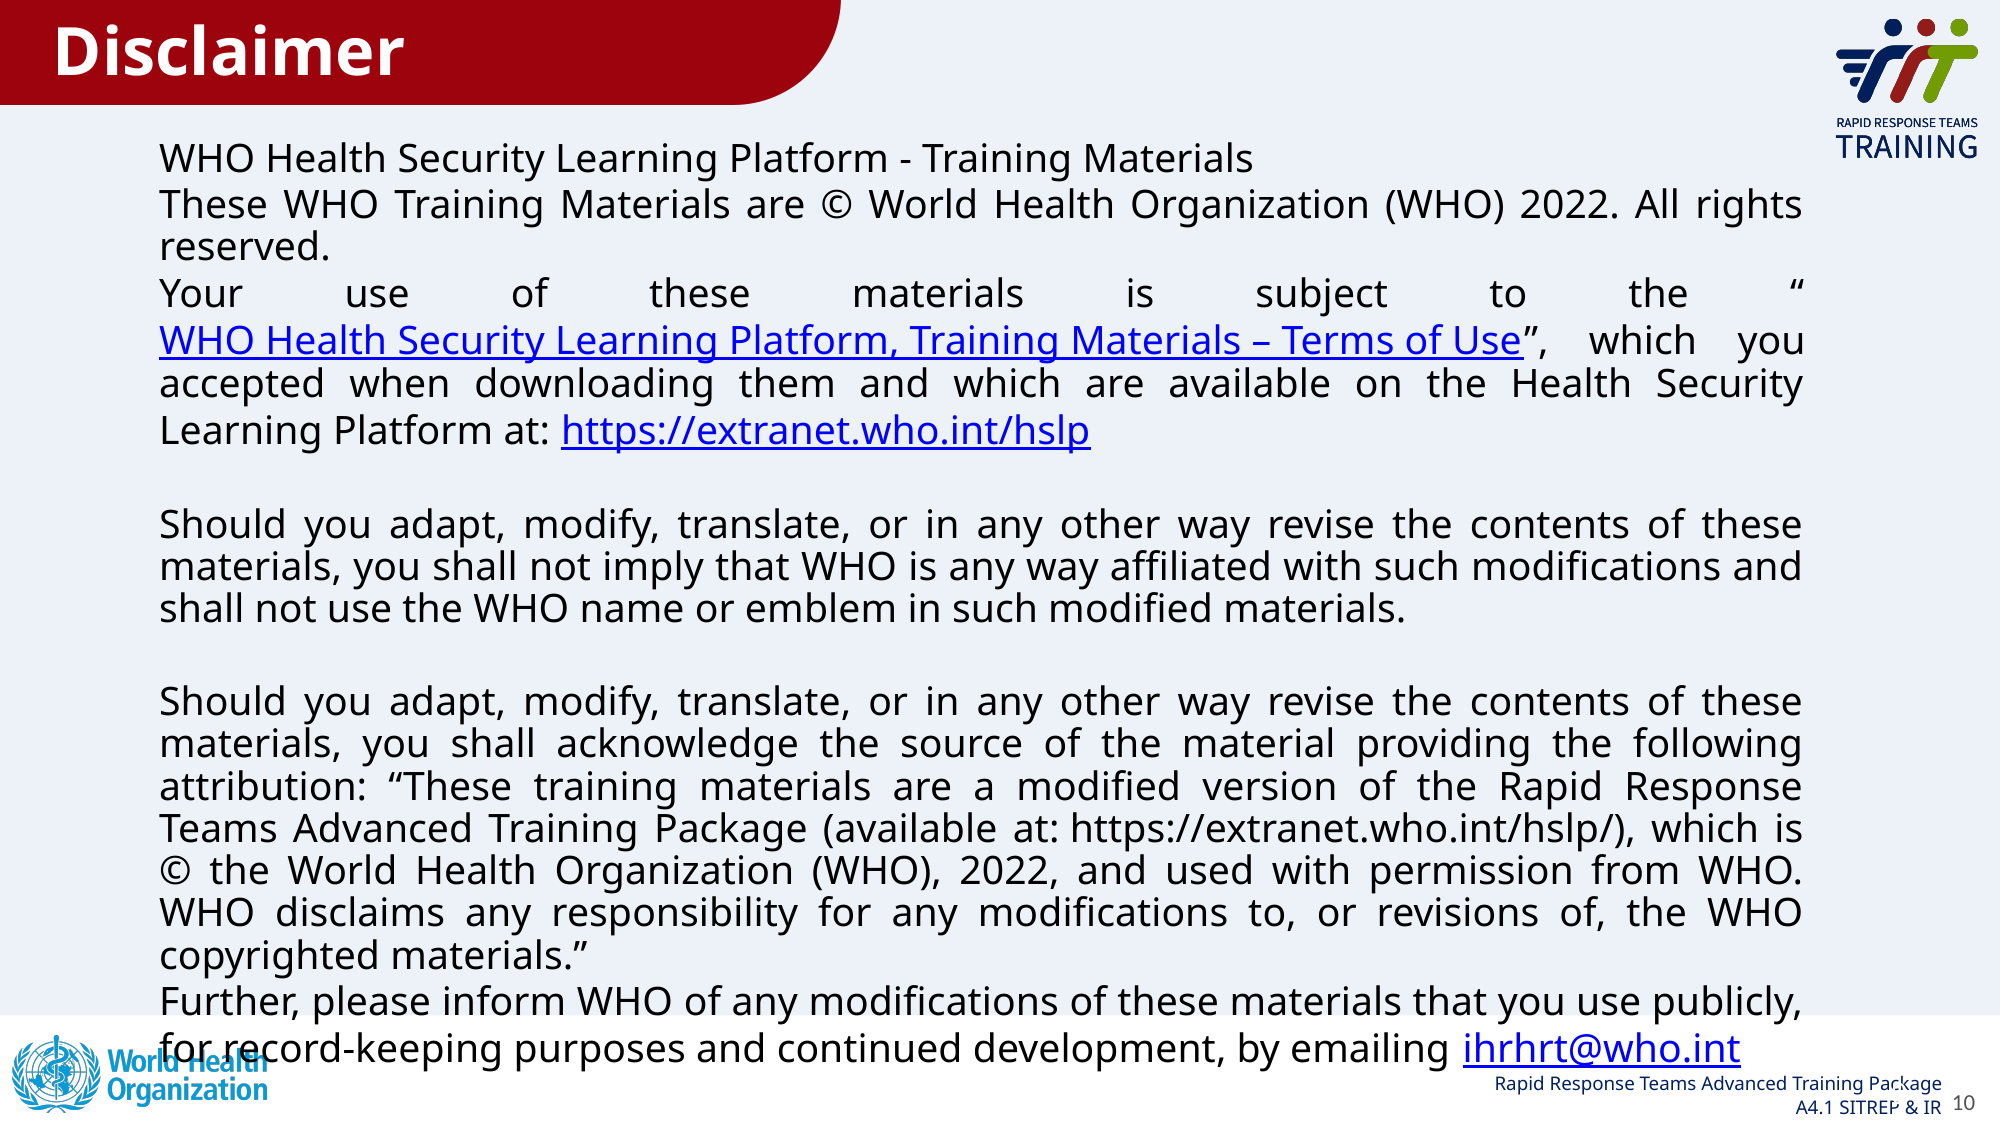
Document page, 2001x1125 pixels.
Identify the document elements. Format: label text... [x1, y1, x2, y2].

picture [12, 1035, 267, 1113]
slide_number 10 [1882, 1037, 1930, 1092]
picture [58, 1050, 64, 1058]
picture [1835, 19, 1978, 167]
picture [0, 0, 841, 105]
picture [12, 1083, 48, 1113]
list WHO Health Security Learning Platform - Training Materials These WHO Training Materials are © World Health Organization (WHO) 2022. All rights reserved. Your use of these materials is subject to the “WHO Health Security Learning Platform, Training Materials – Terms of Use”, which you accepted when downloading them and which are available on the Health Security Learning Platform at: https://extranet.who.int/hslp Should you adapt, modify, translate, or in any other way revise the contents of these materials, you shall not imply that WHO is any way affiliated with such modifications and shall not use the WHO name or emblem in such modified materials. Should you adapt, modify, translate, or in any other way revise the contents of these materials, you shall acknowledge the source of the material providing the following attribution: “These training materials are a modified version of the Rapid Response Teams Advanced Training Package (available at: https://extranet.who.int/hslp/), which is © the World Health Organization (WHO), 2022, and used with permission from WHO. WHO disclaims any responsibility for any modifications to, or revisions of, the WHO copyrighted materials.” Further, please inform WHO of any modifications of these materials that you use publicly, for record-keeping purposes and continued development, by emailing ihrhrt@who.int [158, 137, 1807, 993]
